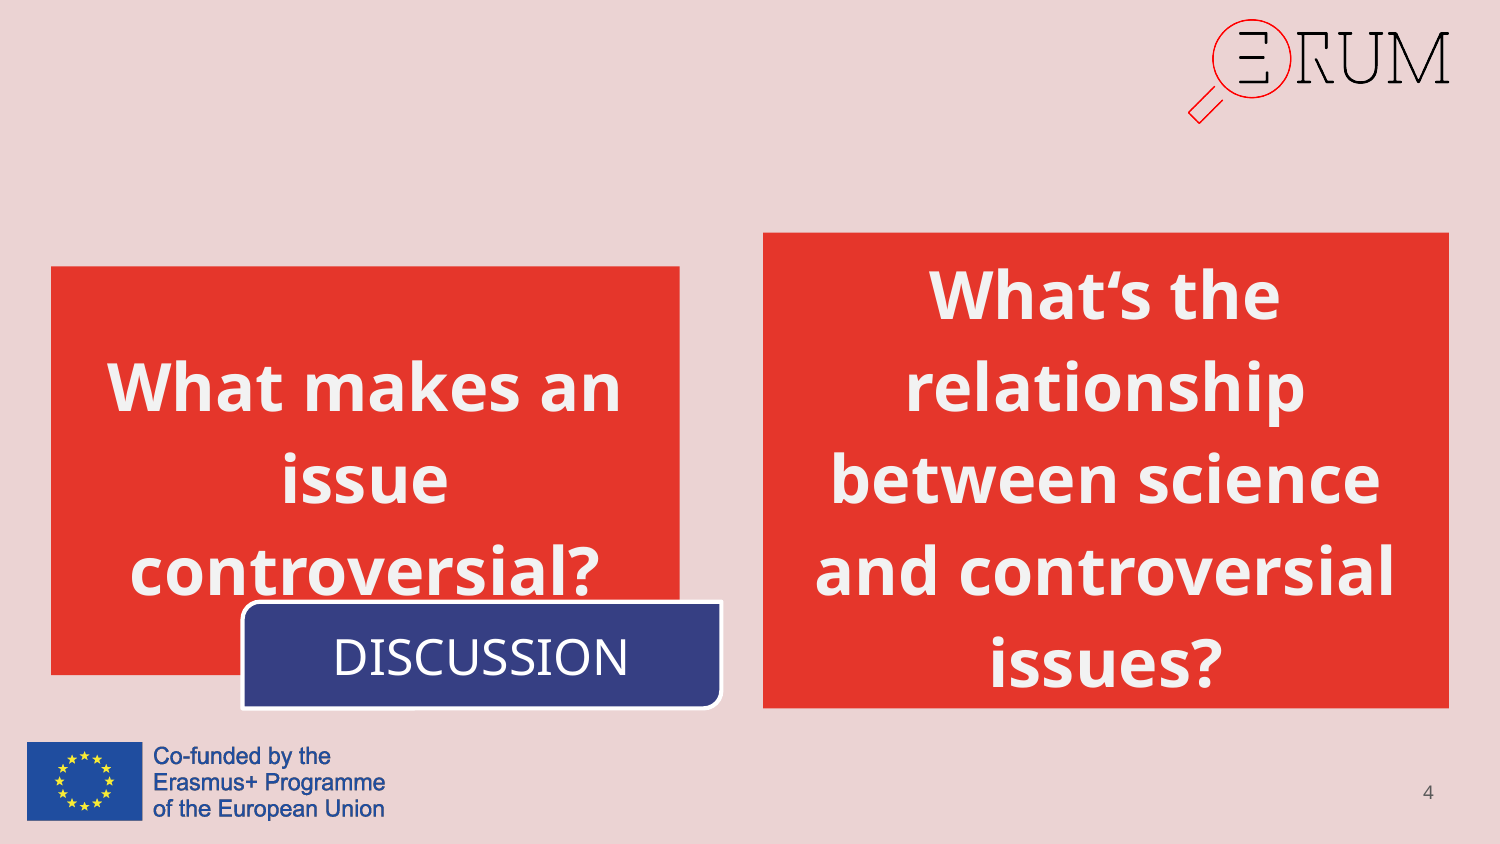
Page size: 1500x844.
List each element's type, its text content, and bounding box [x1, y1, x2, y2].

text_box What‘s the relationship between science and controversial issues? [763, 232, 1449, 709]
text_box DISCUSSION [242, 601, 722, 709]
picture [1136, 0, 1500, 137]
list What makes an issue controversial? [51, 266, 680, 676]
slide_number 4 [1358, 761, 1449, 826]
picture [27, 742, 385, 821]
